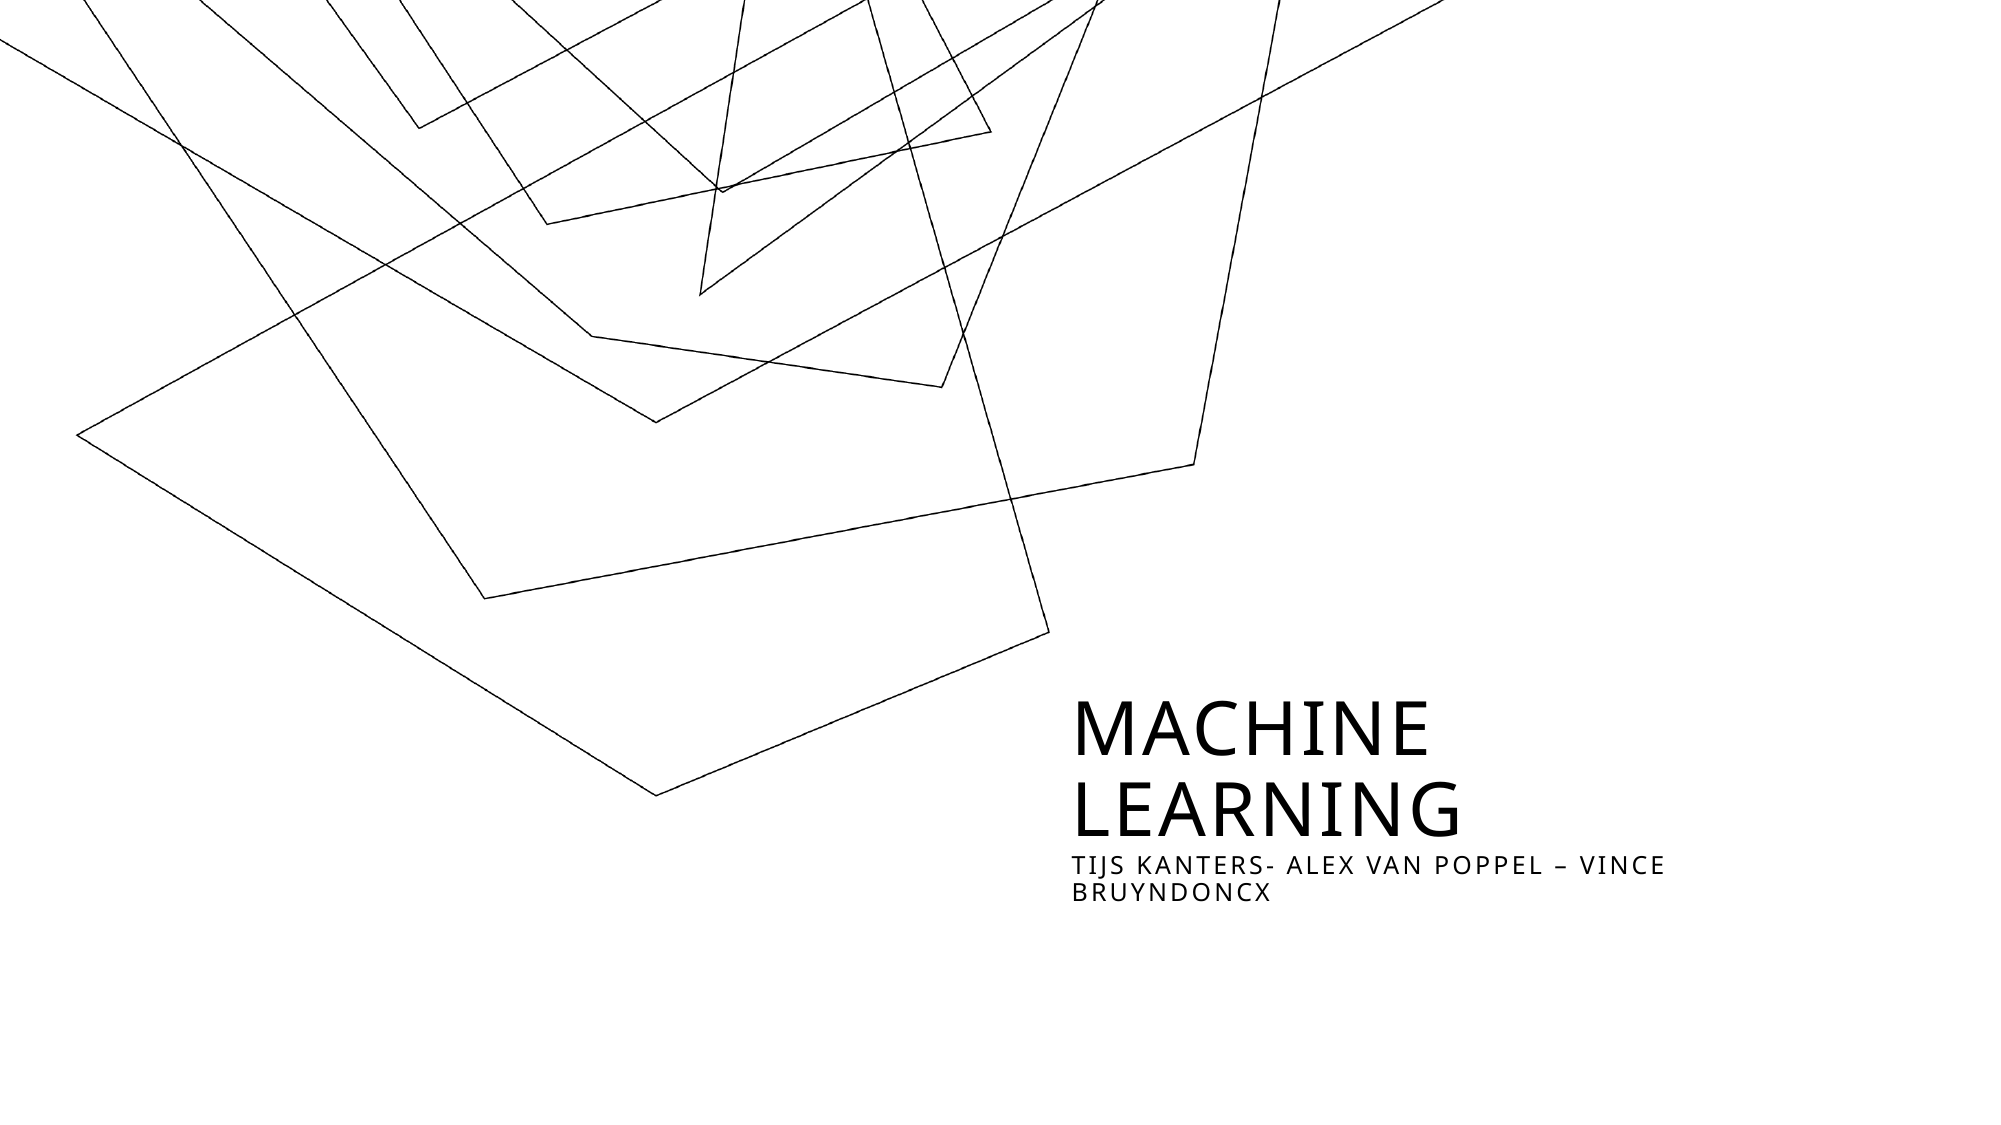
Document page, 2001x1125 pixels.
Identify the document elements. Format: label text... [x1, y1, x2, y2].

picture [0, 0, 1557, 830]
title Machine learning Tijs kanters- Alex van Poppel – vince Bruyndoncx [1056, 546, 1868, 1072]
